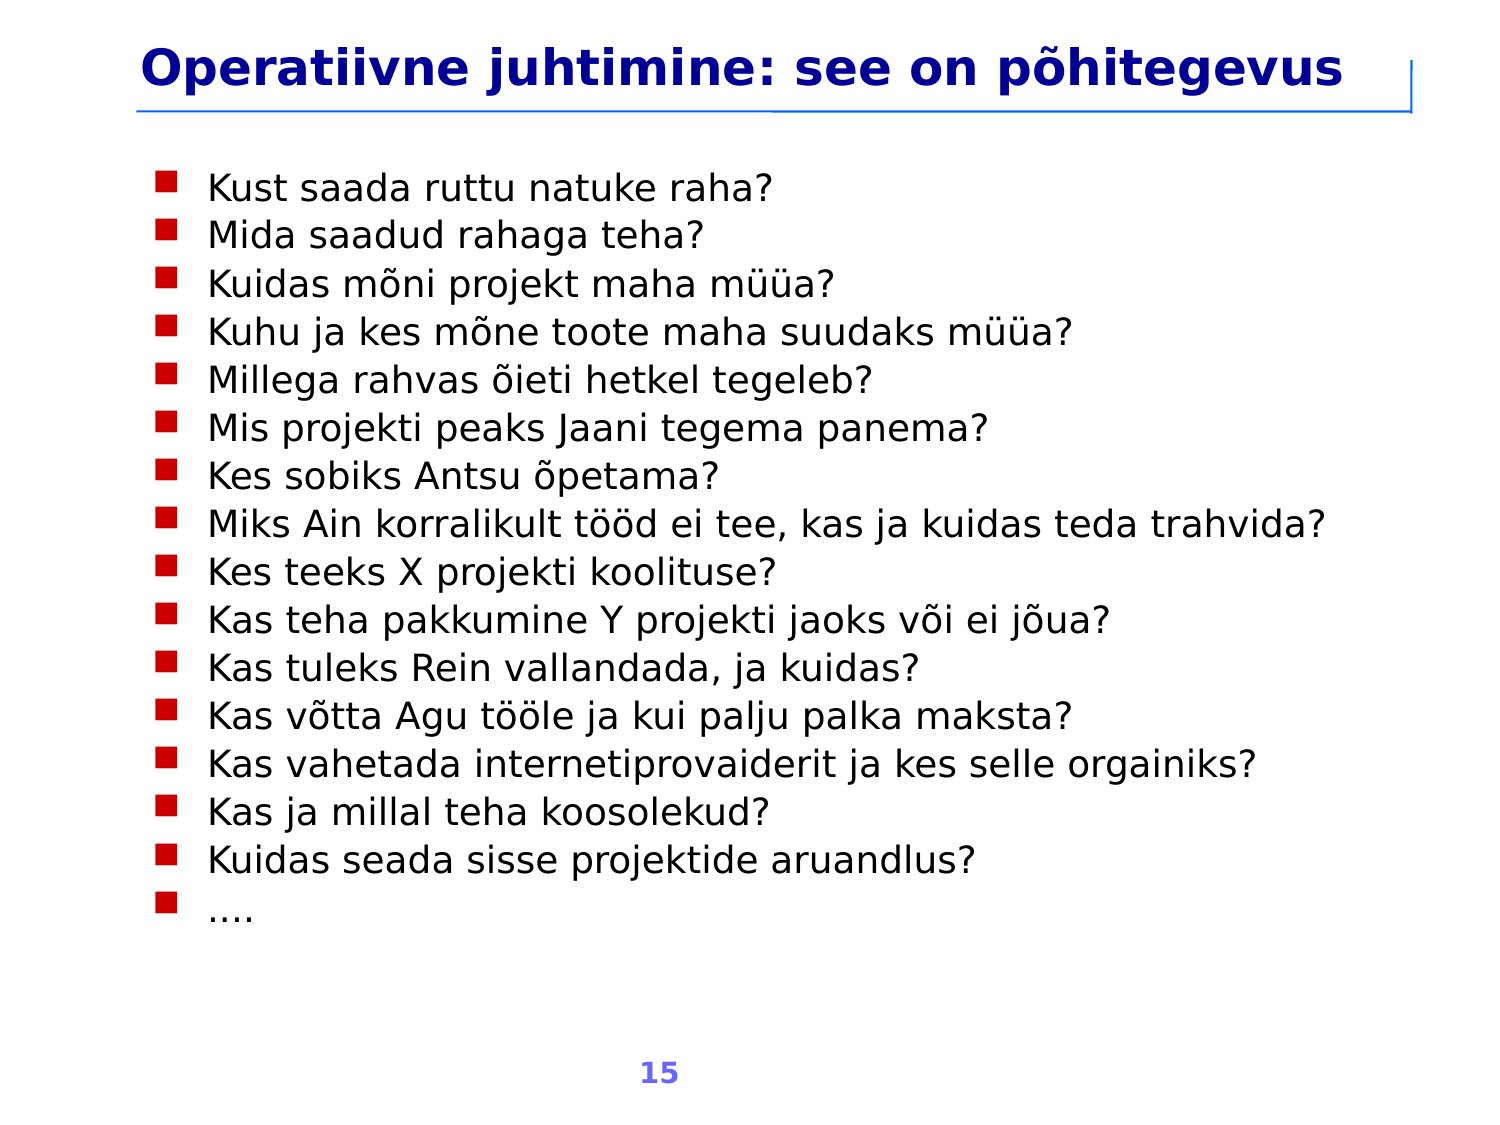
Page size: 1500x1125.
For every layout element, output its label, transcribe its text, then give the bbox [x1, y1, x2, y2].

text_box Operatiivne juhtimine: see on põhitegevus [124, 0, 1400, 138]
text_box Kust saada ruttu natuke raha? Mida saadud rahaga teha? Kuidas mõni projekt maha müüa? Kuhu ja kes mõne toote maha suudaks müüa? Millega rahvas õieti hetkel tegeleb? Mis projekti peaks Jaani tegema panema? Kes sobiks Antsu õpetama? Miks Ain korralikult tööd ei tee, kas ja kuidas teda trahvida? Kes teeks X projekti koolituse? Kas teha pakkumine Y projekti jaoks või ei jõua? Kas tuleks Rein vallandada, ja kuidas? Kas võtta Agu tööle ja kui palju palka maksta? Kas vahetada internetiprovaiderit ja kes selle orgainiks? Kas ja millal teha koosolekud? Kuidas seada sisse projektide aruandlus? .... [137, 162, 1425, 1000]
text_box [137, 61, 1412, 113]
